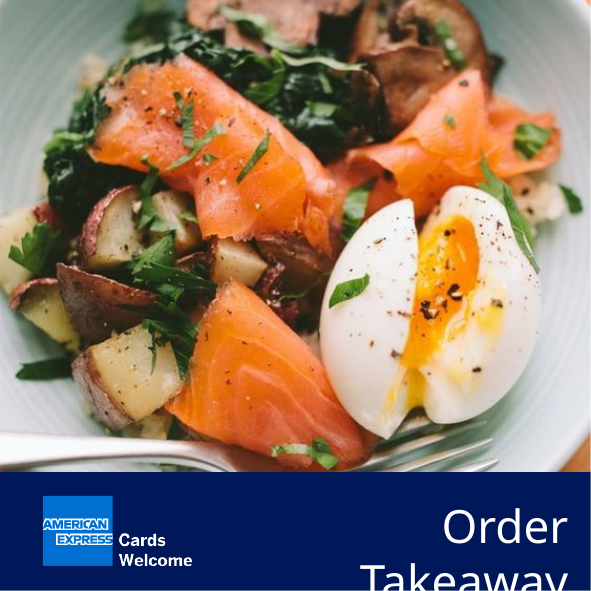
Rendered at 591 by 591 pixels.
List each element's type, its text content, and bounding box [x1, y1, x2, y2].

text_box Order Takeaway [217, 490, 583, 591]
picture [0, 0, 591, 591]
